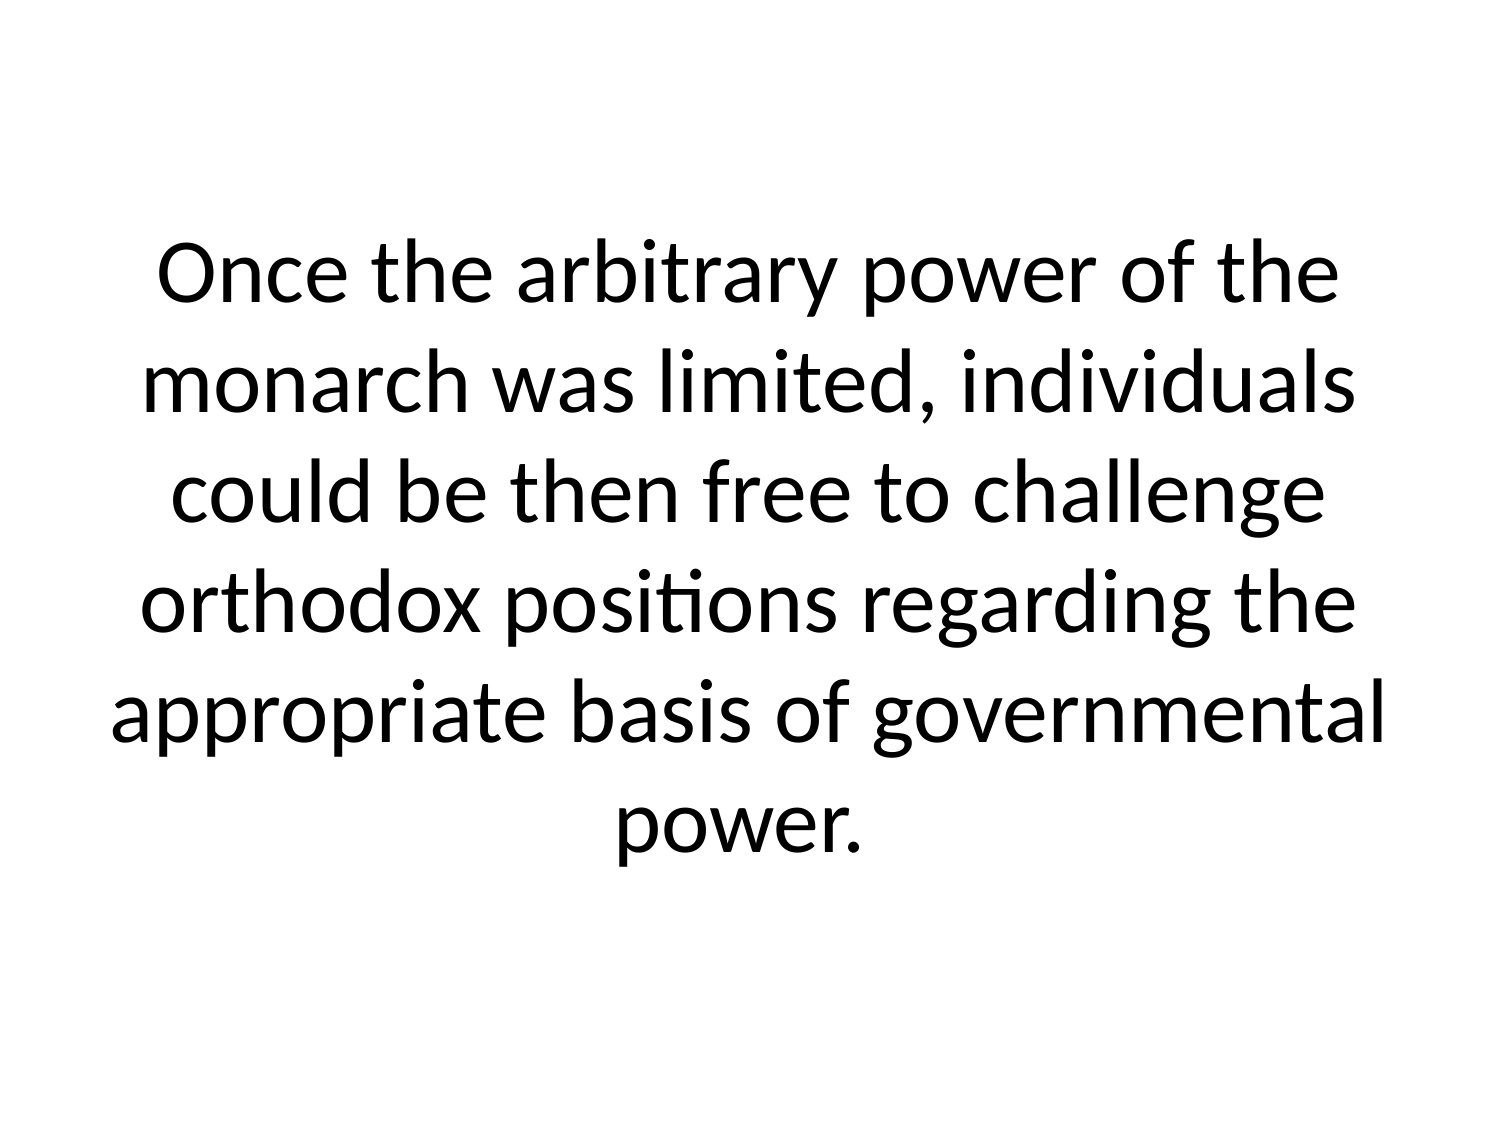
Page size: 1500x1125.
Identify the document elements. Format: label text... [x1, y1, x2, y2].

title Once the arbitrary power of the monarch was limited, individuals could be then free to challenge orthodox positions regarding the appropriate basis of governmental power. [74, 44, 1426, 1038]
